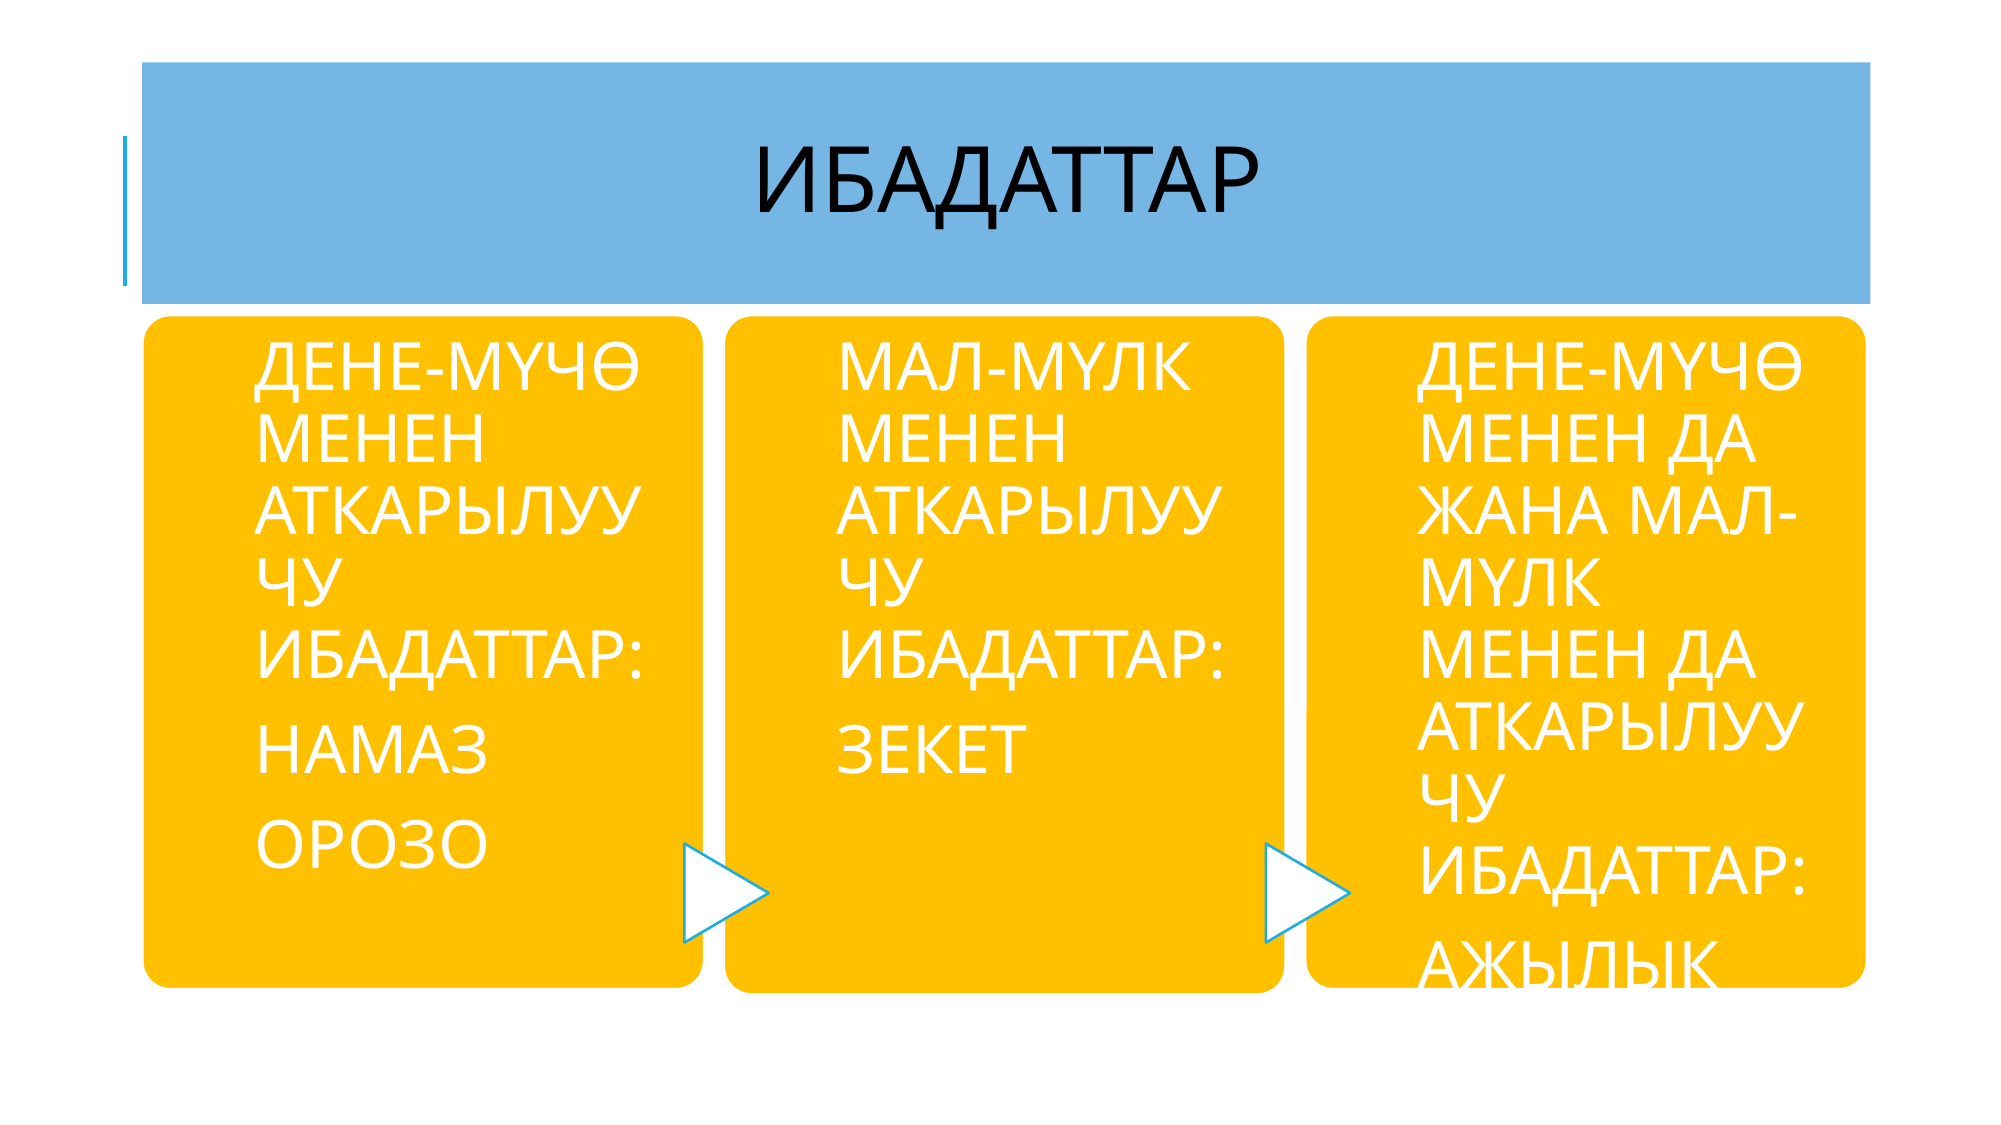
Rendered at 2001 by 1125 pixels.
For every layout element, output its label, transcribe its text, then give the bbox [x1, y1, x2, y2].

text_box ИБАДАТТАР [142, 62, 1871, 256]
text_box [141, 258, 1868, 1052]
